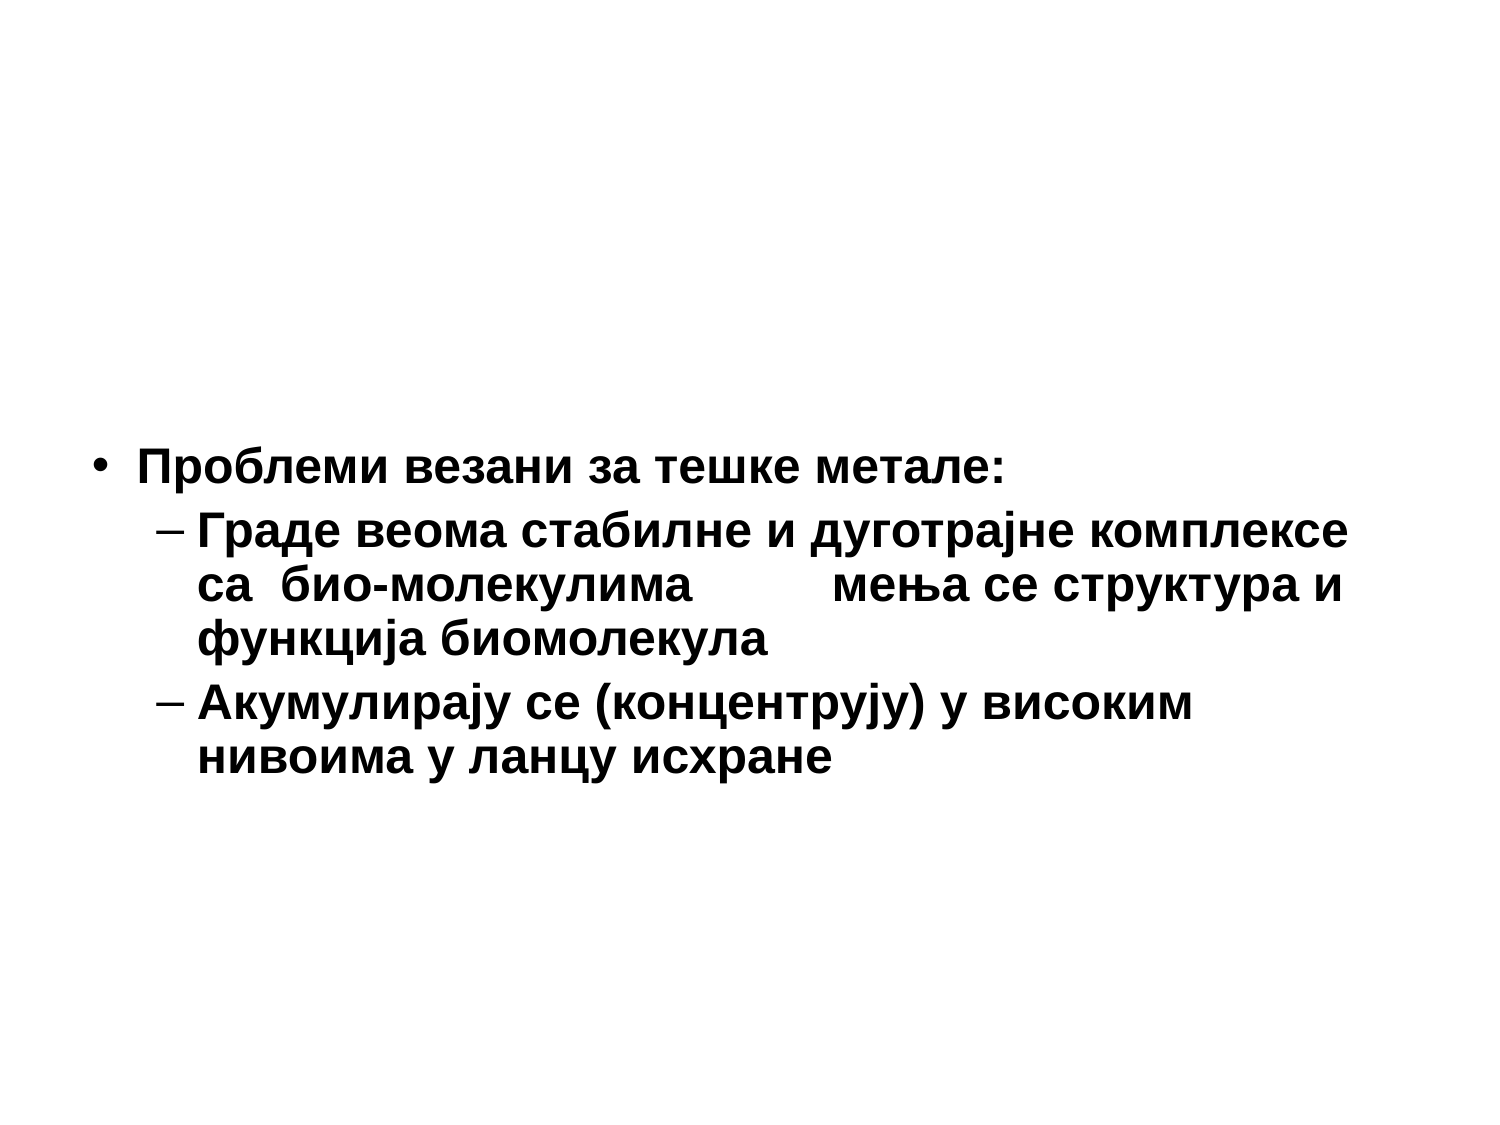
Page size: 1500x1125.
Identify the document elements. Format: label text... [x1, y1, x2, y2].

list Проблеми везани за тешке метале: Граде веома стабилне и дуготрајне комплексе са био-молекулима мења се структура и функција биомолекула Акумулирају се (концентрују) у високим нивоима у ланцу исхране [76, 432, 1428, 906]
